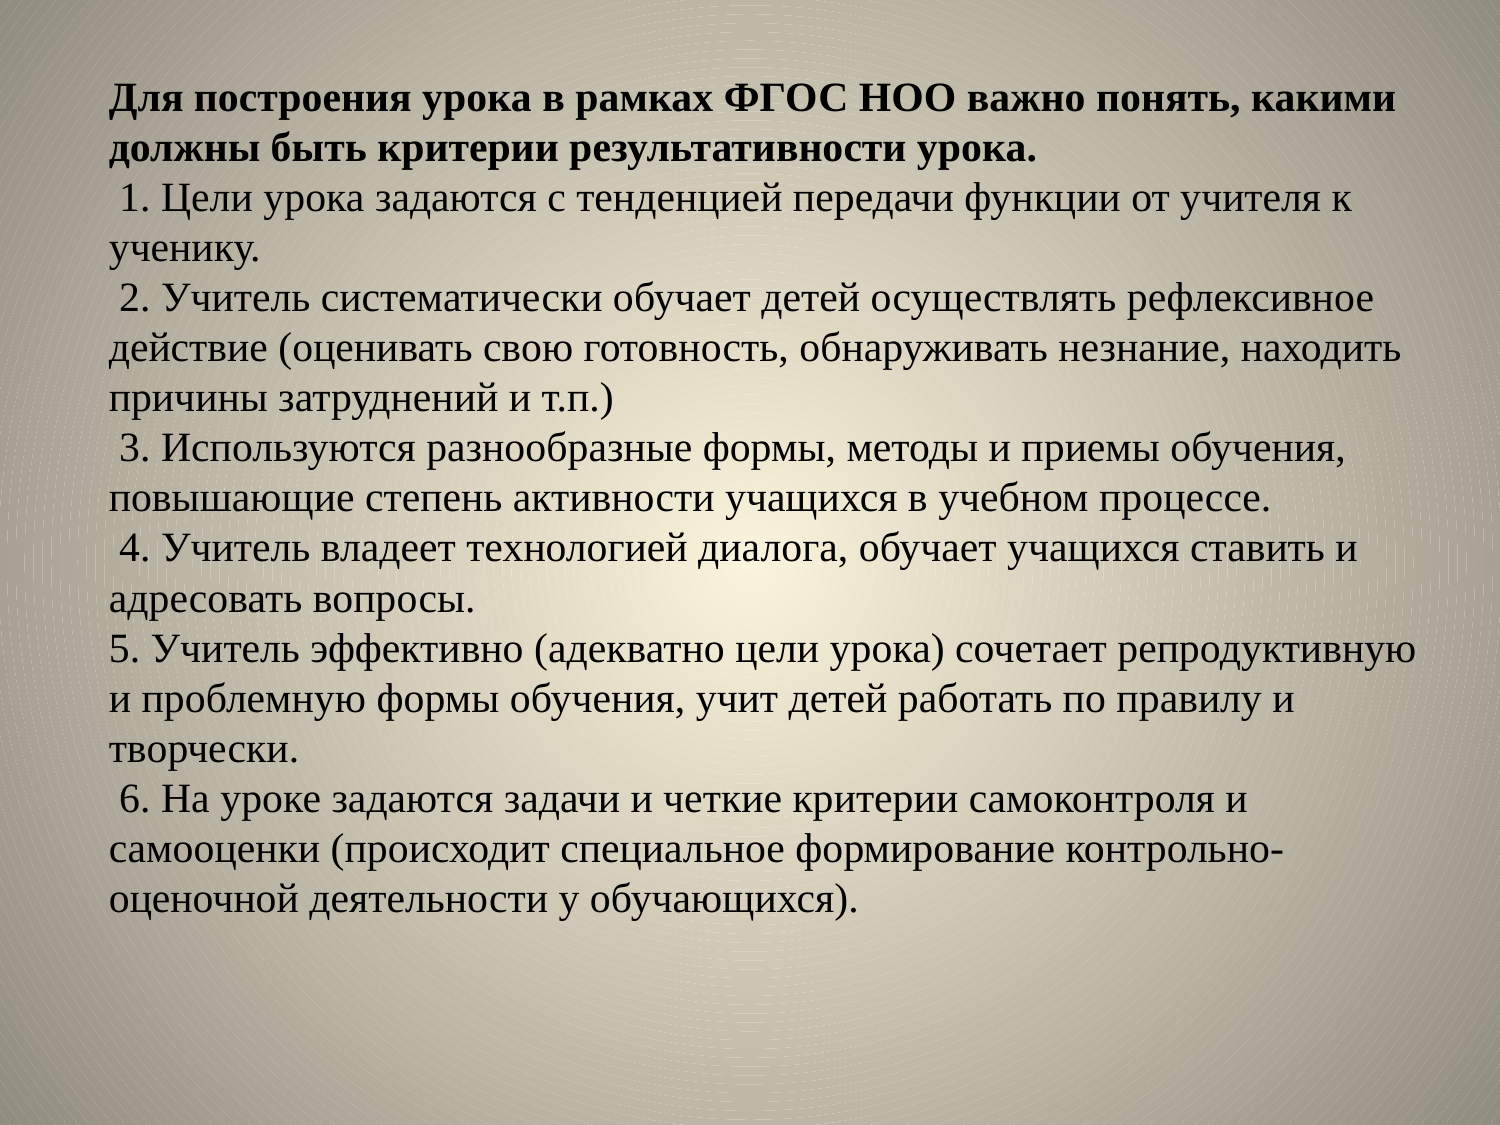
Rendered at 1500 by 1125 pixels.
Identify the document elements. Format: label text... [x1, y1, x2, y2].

text_box Для построения урока в рамках ФГОС НОО важно понять, какими должны быть критерии результативности урока. 1. Цели урока задаются с тенденцией передачи функции от учителя к ученику. 2. Учитель систематически обучает детей осуществлять рефлексивное действие (оценивать свою готовность, обнаруживать незнание, находить причины затруднений и т.п.) 3. Используются разнообразные формы, методы и приемы обучения, повышающие степень активности учащихся в учебном процессе. 4. Учитель владеет технологией диалога, обучает учащихся ставить и адресовать вопросы. 5. Учитель эффективно (адекватно цели урока) сочетает репродуктивную и проблемную формы обучения, учит детей работать по правилу и творчески. 6. На уроке задаются задачи и четкие критерии самоконтроля и самооценки (происходит специальное формирование контрольно-оценочной деятельности у обучающихся). [93, 62, 1442, 928]
